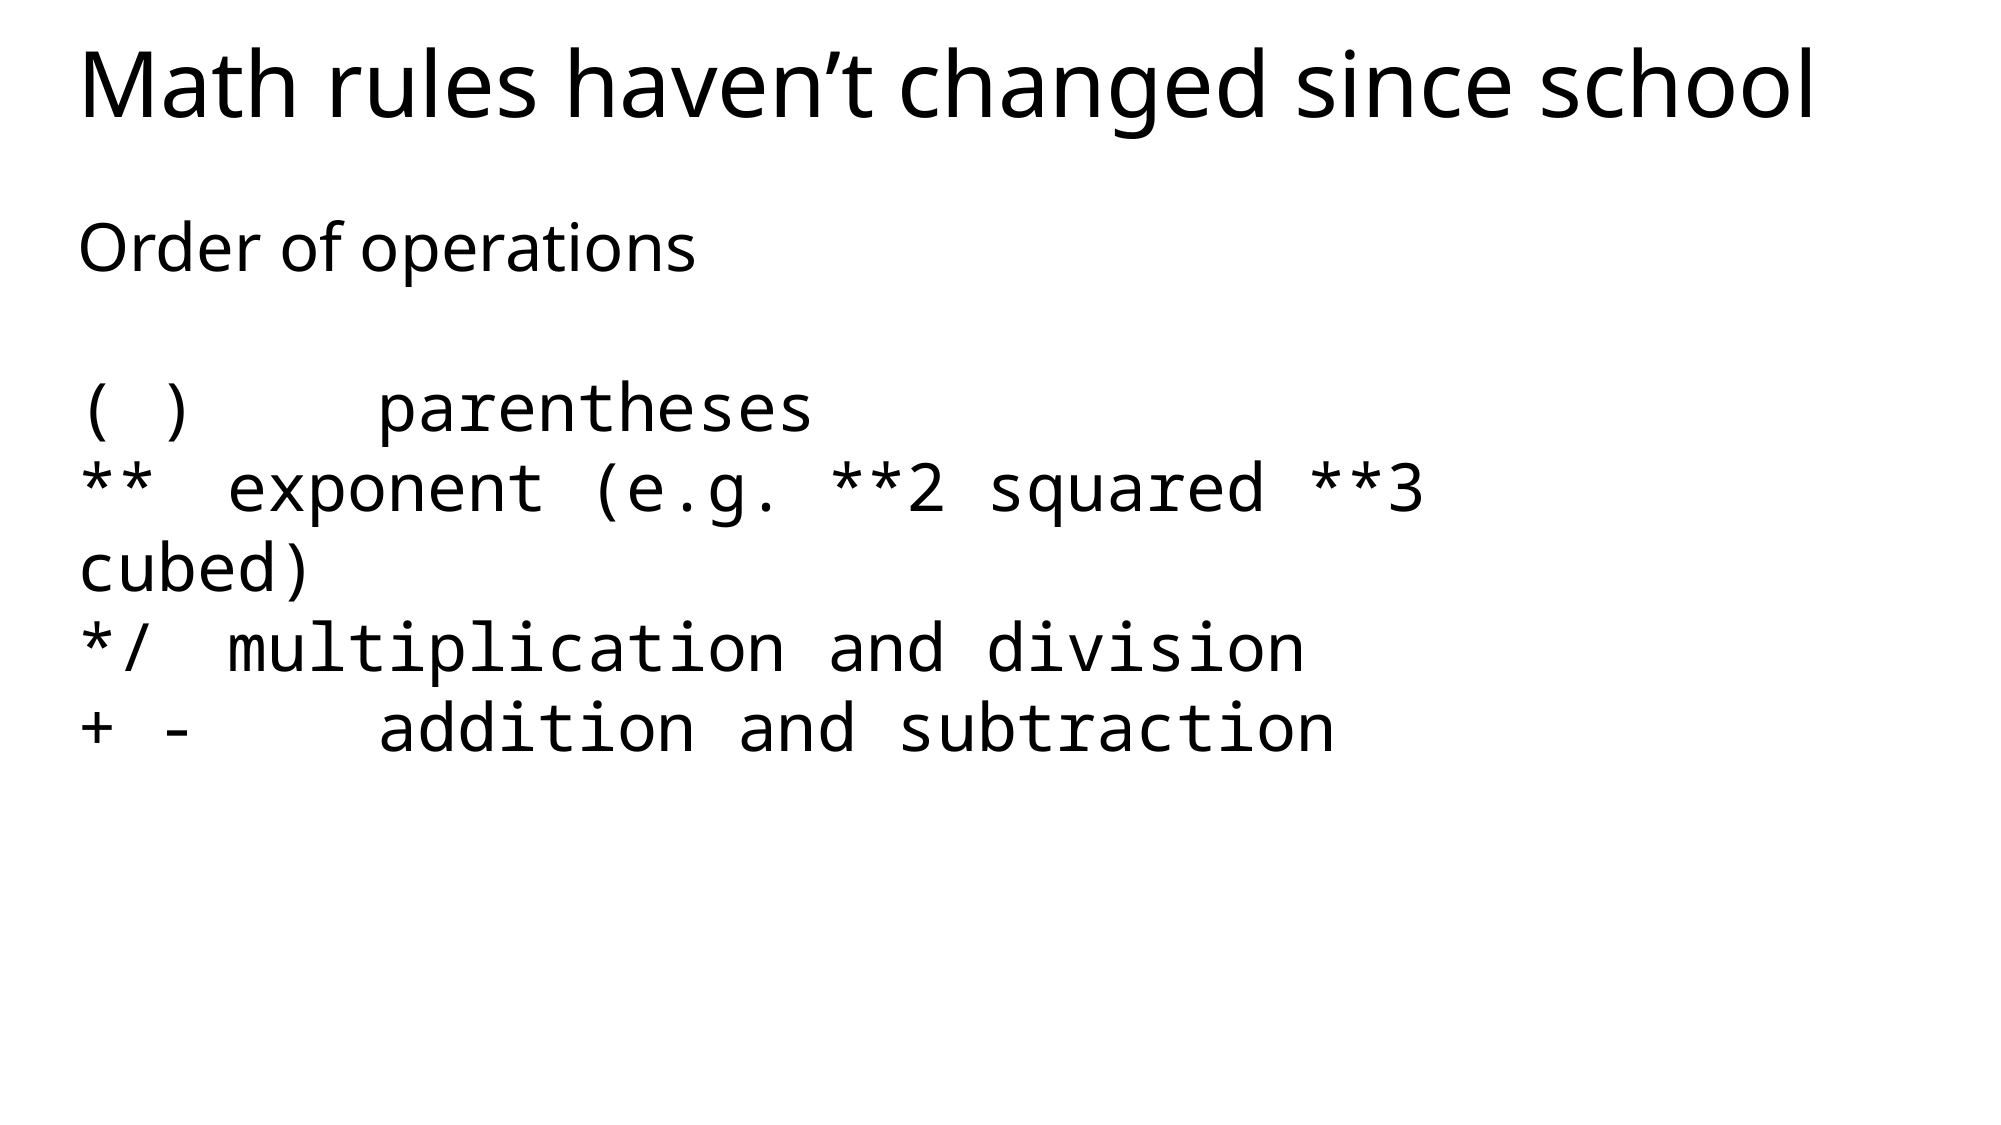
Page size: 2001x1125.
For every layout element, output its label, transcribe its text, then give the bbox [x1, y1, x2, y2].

list Order of operations ( ) parentheses ** exponent (e.g. **2 squared **3 cubed) */ multiplication and division + - addition and subtraction [62, 158, 1616, 811]
title Math rules haven’t changed since school [62, 29, 1953, 205]
